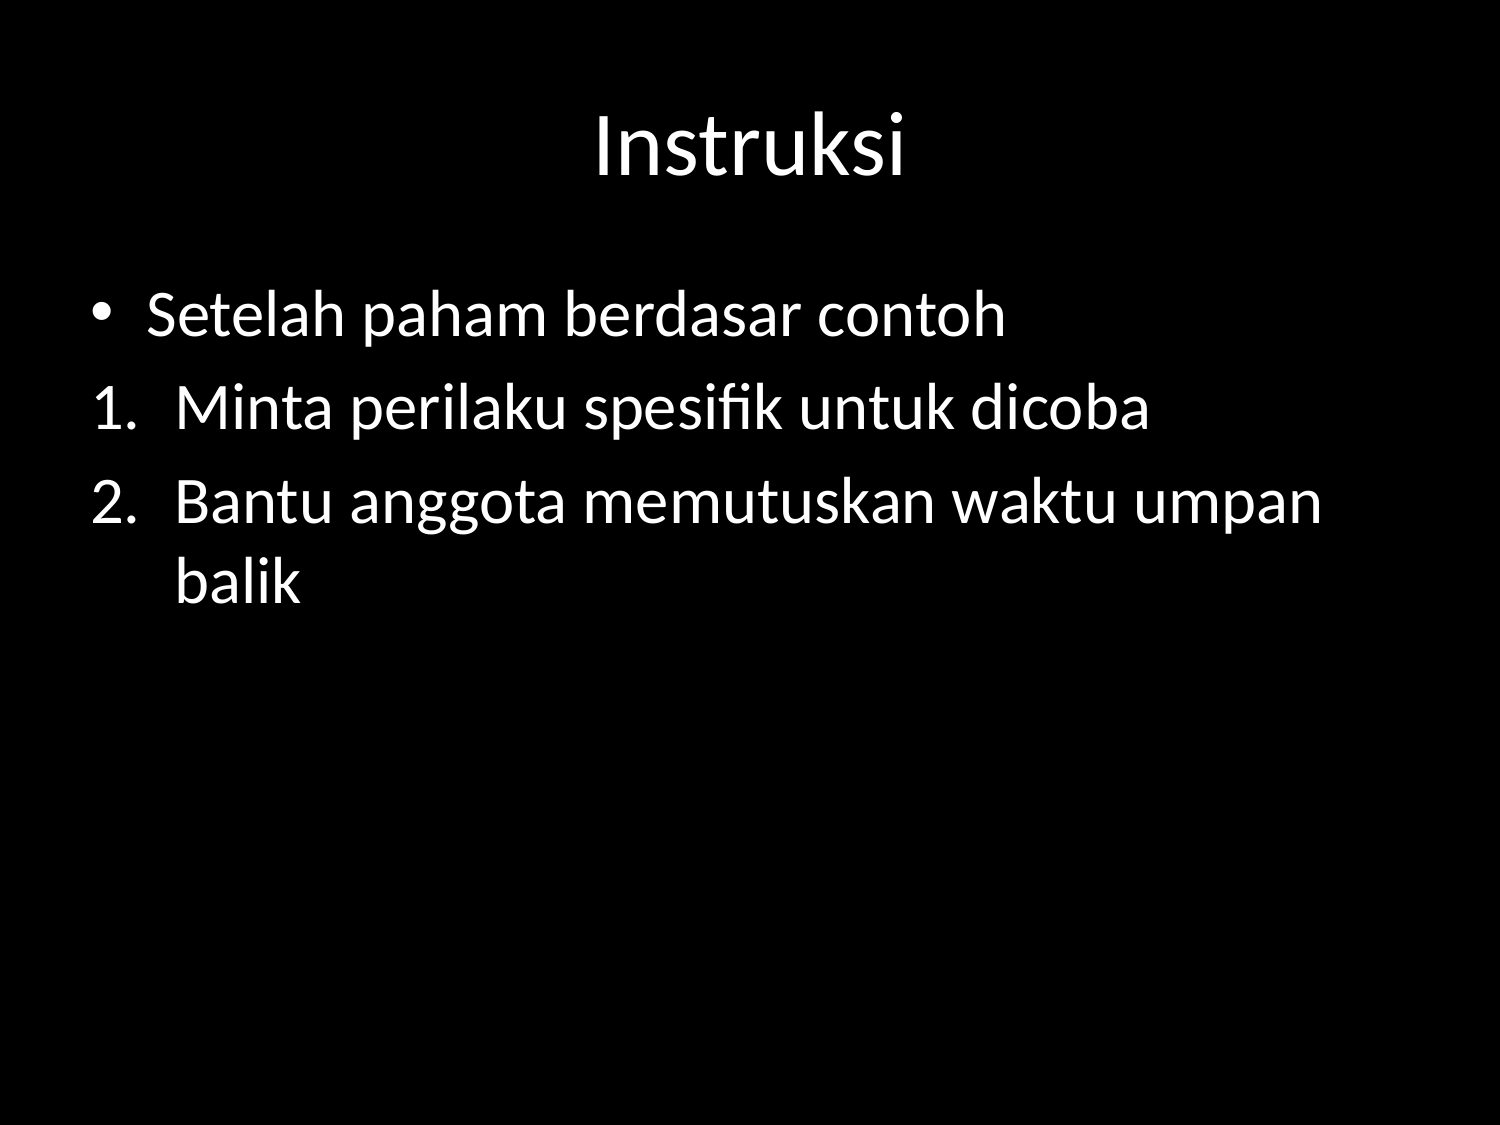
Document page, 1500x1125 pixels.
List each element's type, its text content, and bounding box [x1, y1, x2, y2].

title Instruksi [75, 45, 1425, 233]
list Setelah paham berdasar contoh Minta perilaku spesifik untuk dicoba Bantu anggota memutuskan waktu umpan balik [75, 262, 1425, 1005]
